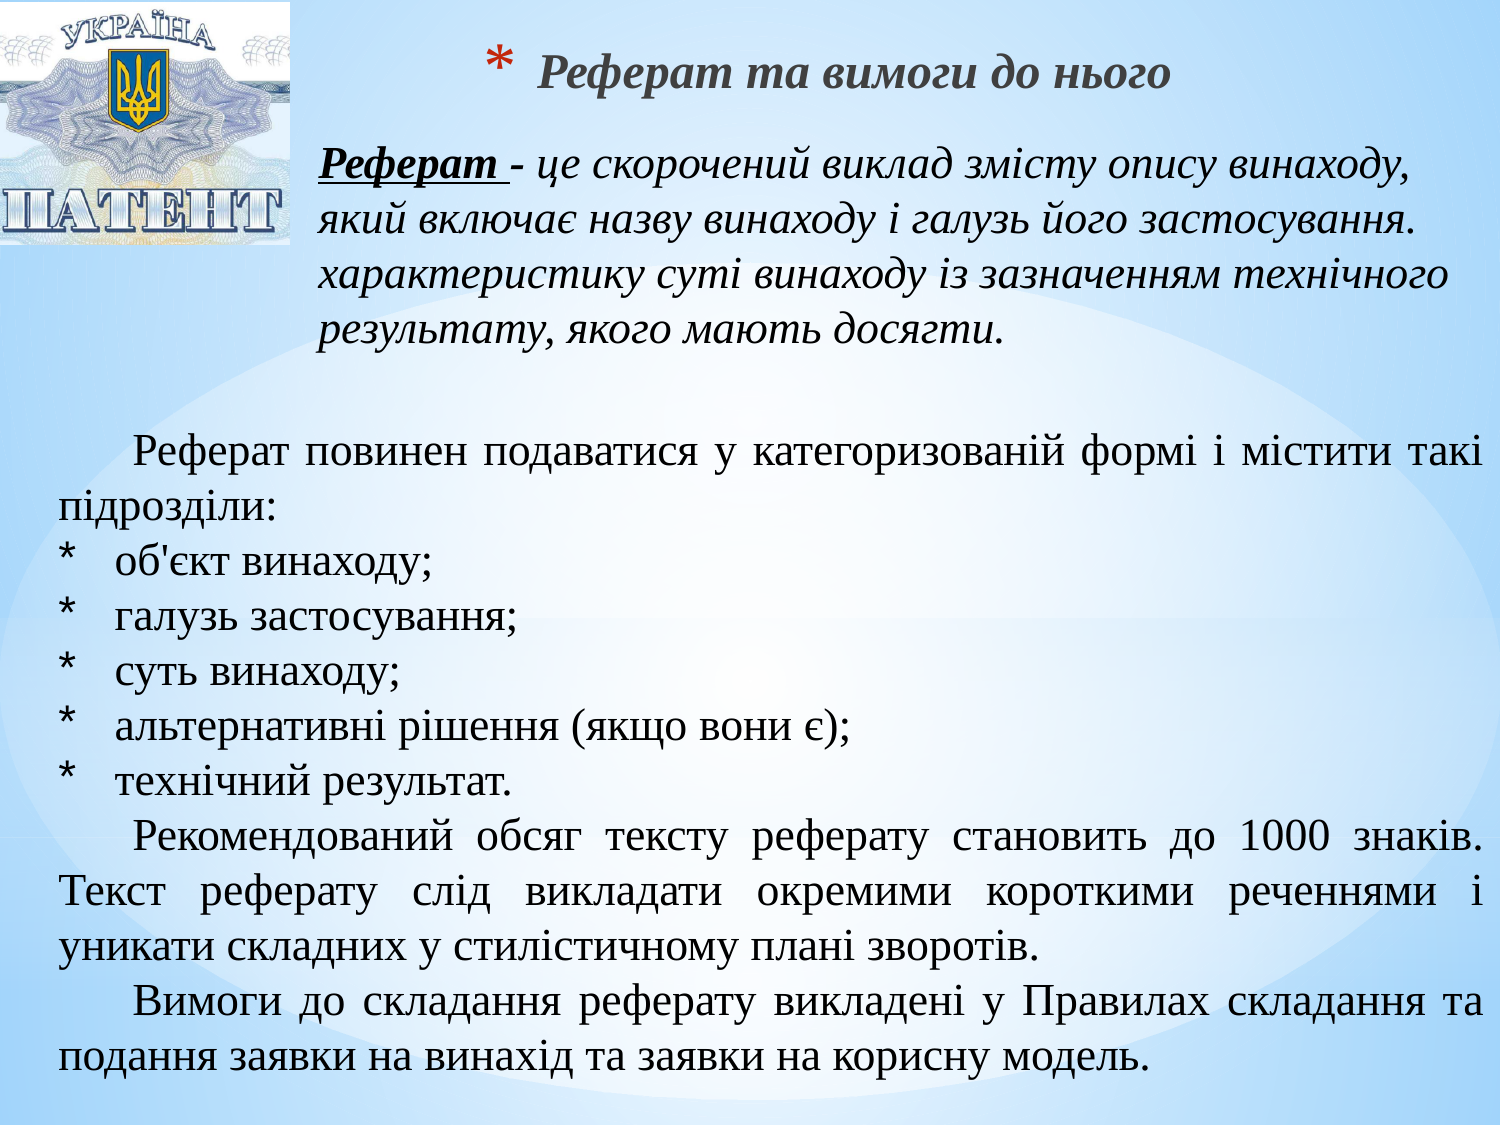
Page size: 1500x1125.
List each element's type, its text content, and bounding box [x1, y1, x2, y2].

text_box Реферат - це скорочений виклад змісту опису винаходу, який включає назву винаходу і галузь його застосування. характеристику суті винаходу із зазначенням технічного результату, якого мають досягти. [303, 125, 1500, 361]
picture [0, 2, 290, 245]
text_box Реферат повинен подаватися у категоризованій формі і містити такі підрозділи: об'єкт винаходу; галузь застосування; суть винаходу; альтернативні рішення (якщо вони є); технічний результат. Рекомендований обсяг тексту реферату становить до 1000 знаків. Текст реферату слід викладати окремими короткими реченнями і уникати складних у стилістичному плані зворотів. Вимоги до складання реферату викладені у Правилах складання та подання заявки на винахід та заявки на корисну модель. [43, 412, 1500, 1087]
text_box Реферат та вимоги до нього [295, 30, 1427, 171]
